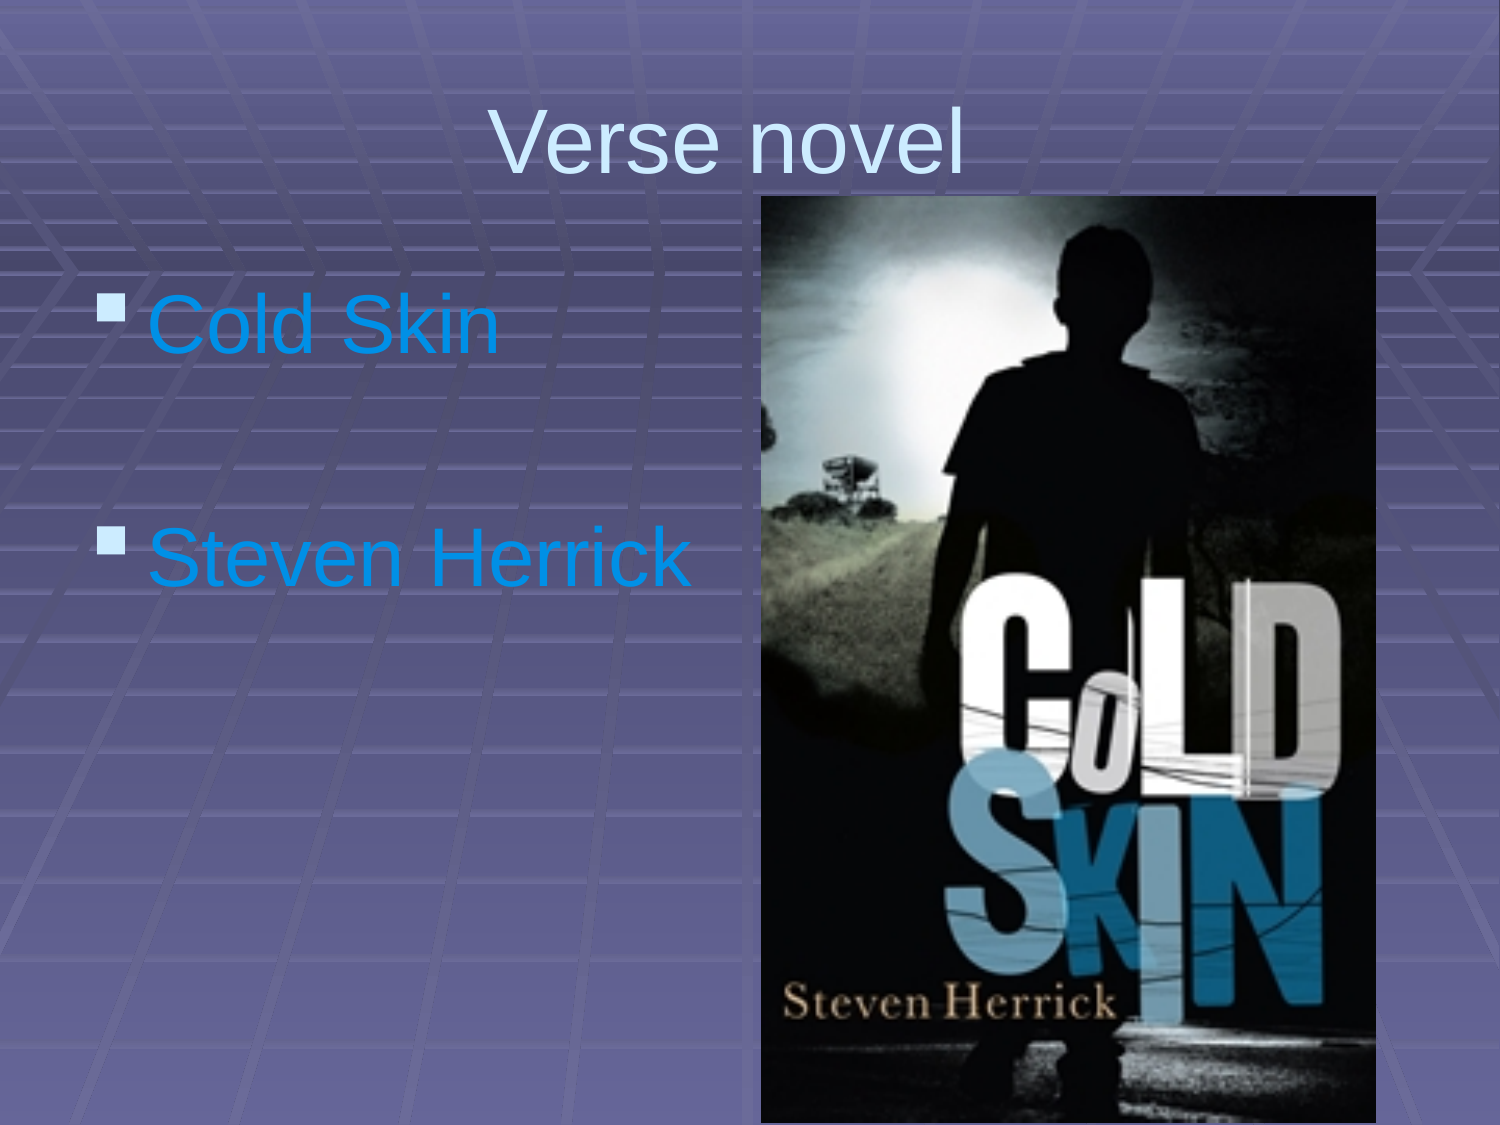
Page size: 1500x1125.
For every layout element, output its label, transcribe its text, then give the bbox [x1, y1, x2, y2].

title Verse novel [52, 42, 1403, 231]
list Cold Skin Steven Herrick [74, 261, 738, 1001]
picture [761, 196, 1377, 1123]
